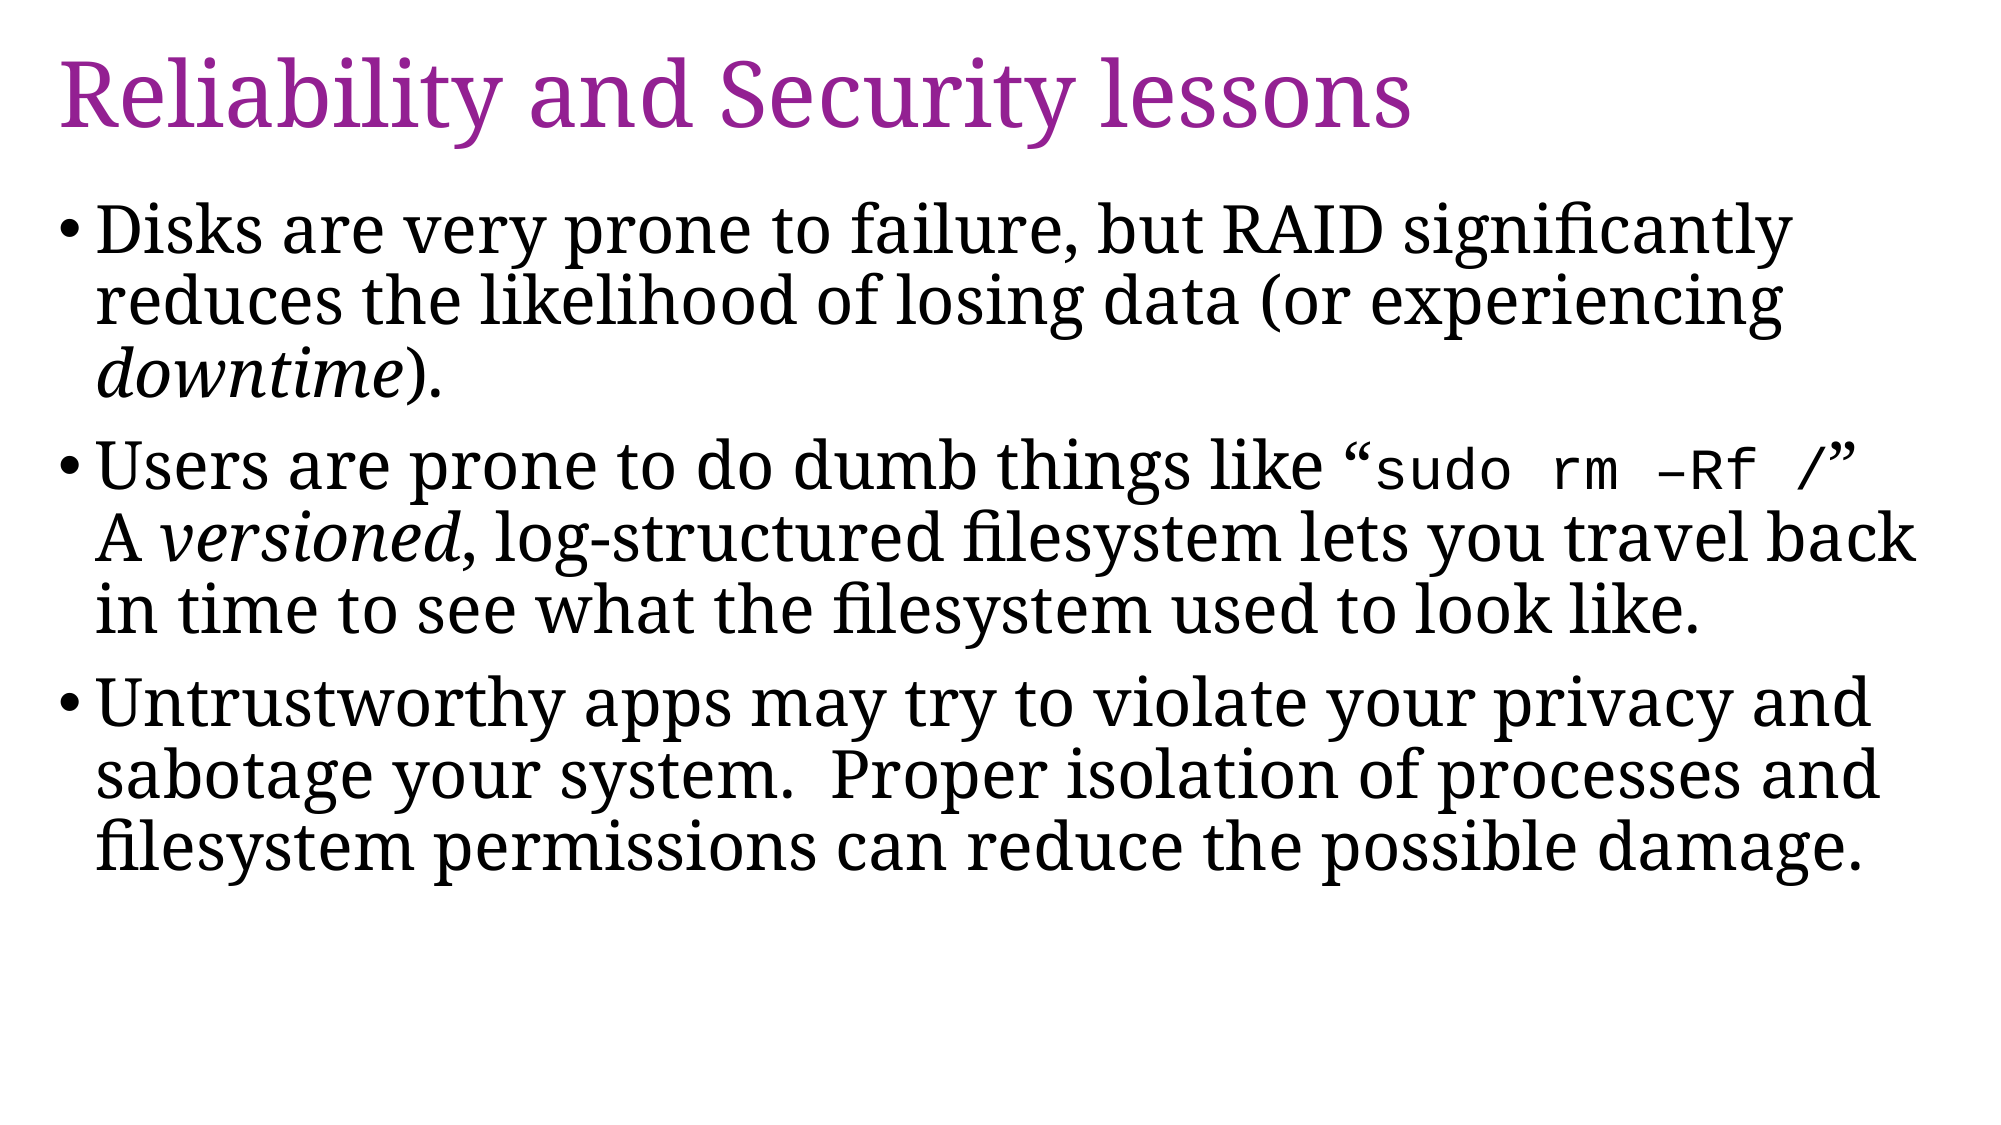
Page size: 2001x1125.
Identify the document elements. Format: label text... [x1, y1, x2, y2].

title Reliability and Security lessons [43, 25, 1953, 171]
list Disks are very prone to failure, but RAID significantly reduces the likelihood of losing data (or experiencing downtime). Users are prone to do dumb things like “sudo rm –Rf /” A versioned, log-structured filesystem lets you travel back in time to see what the filesystem used to look like. Untrustworthy apps may try to violate your privacy and sabotage your system. Proper isolation of processes and filesystem permissions can reduce the possible damage. [43, 188, 1953, 1106]
